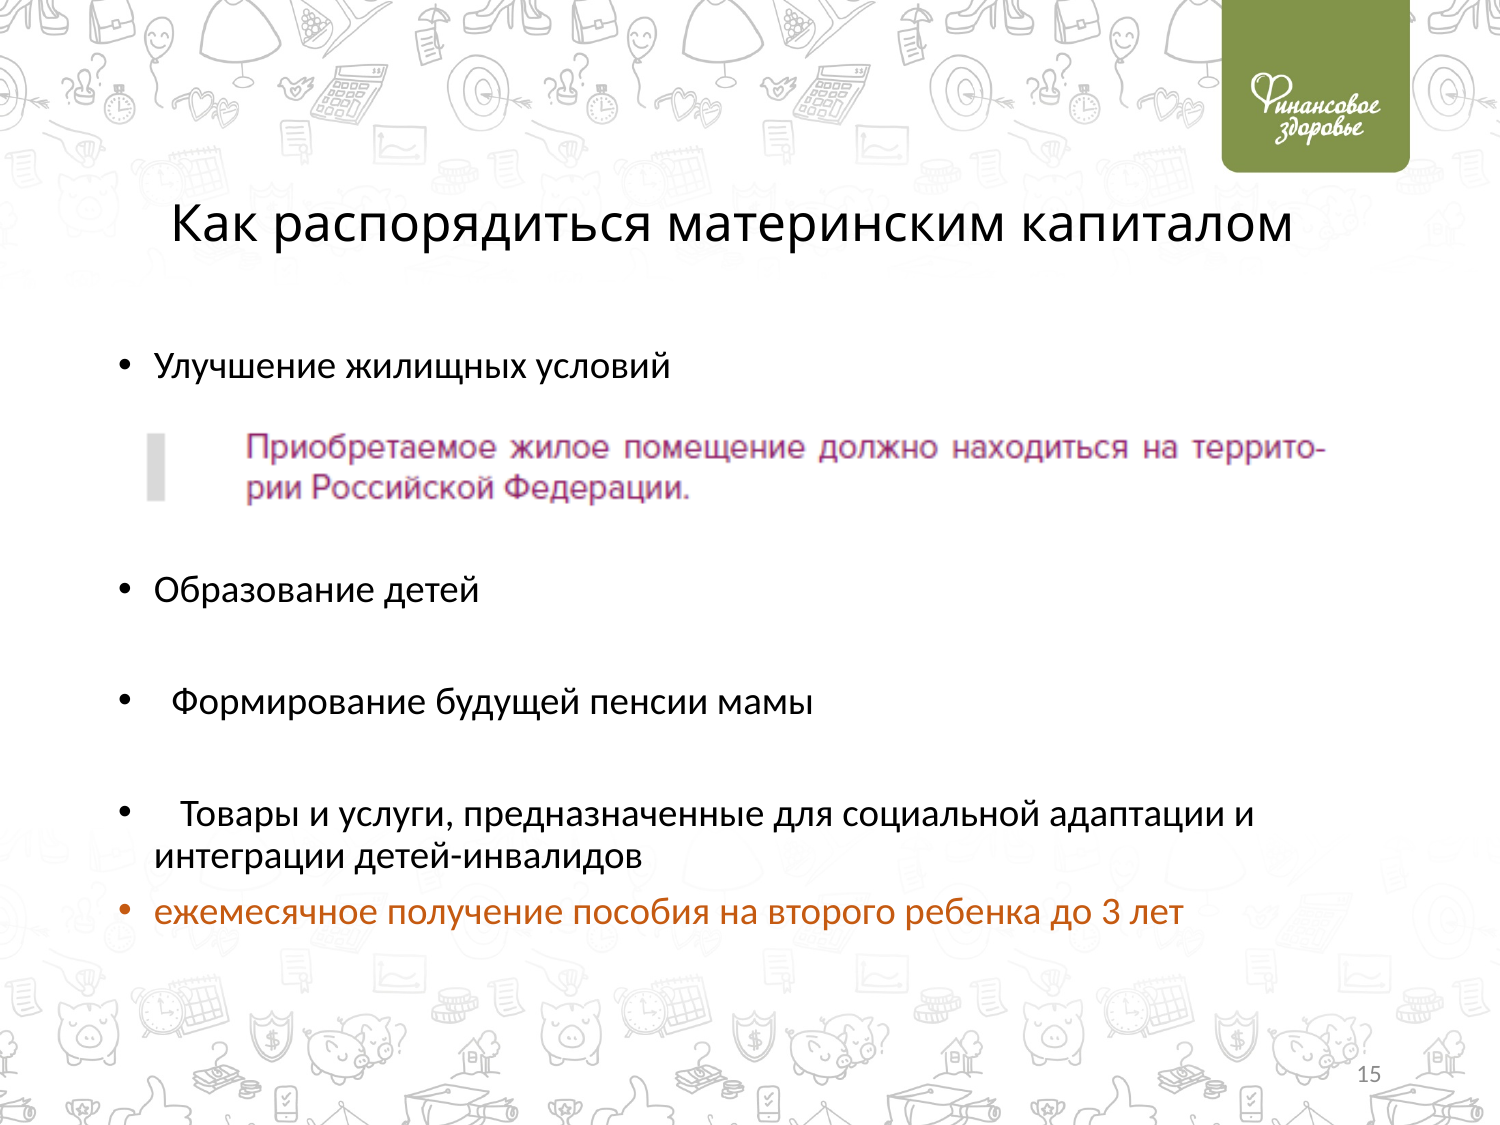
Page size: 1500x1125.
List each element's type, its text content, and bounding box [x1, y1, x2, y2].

title Как распорядиться материнским капиталом [155, 172, 1397, 278]
picture [0, 0, 1500, 1125]
list Улучшение жилищных условий Образование детей Формирование будущей пенсии мамы Товары и услуги, предназначенные для социальной адаптации и интеграции детей-инвалидов ежемесячное получение пособия на второго ребенка до 3 лет [103, 337, 1399, 941]
slide_number 15 [1059, 1042, 1397, 1103]
